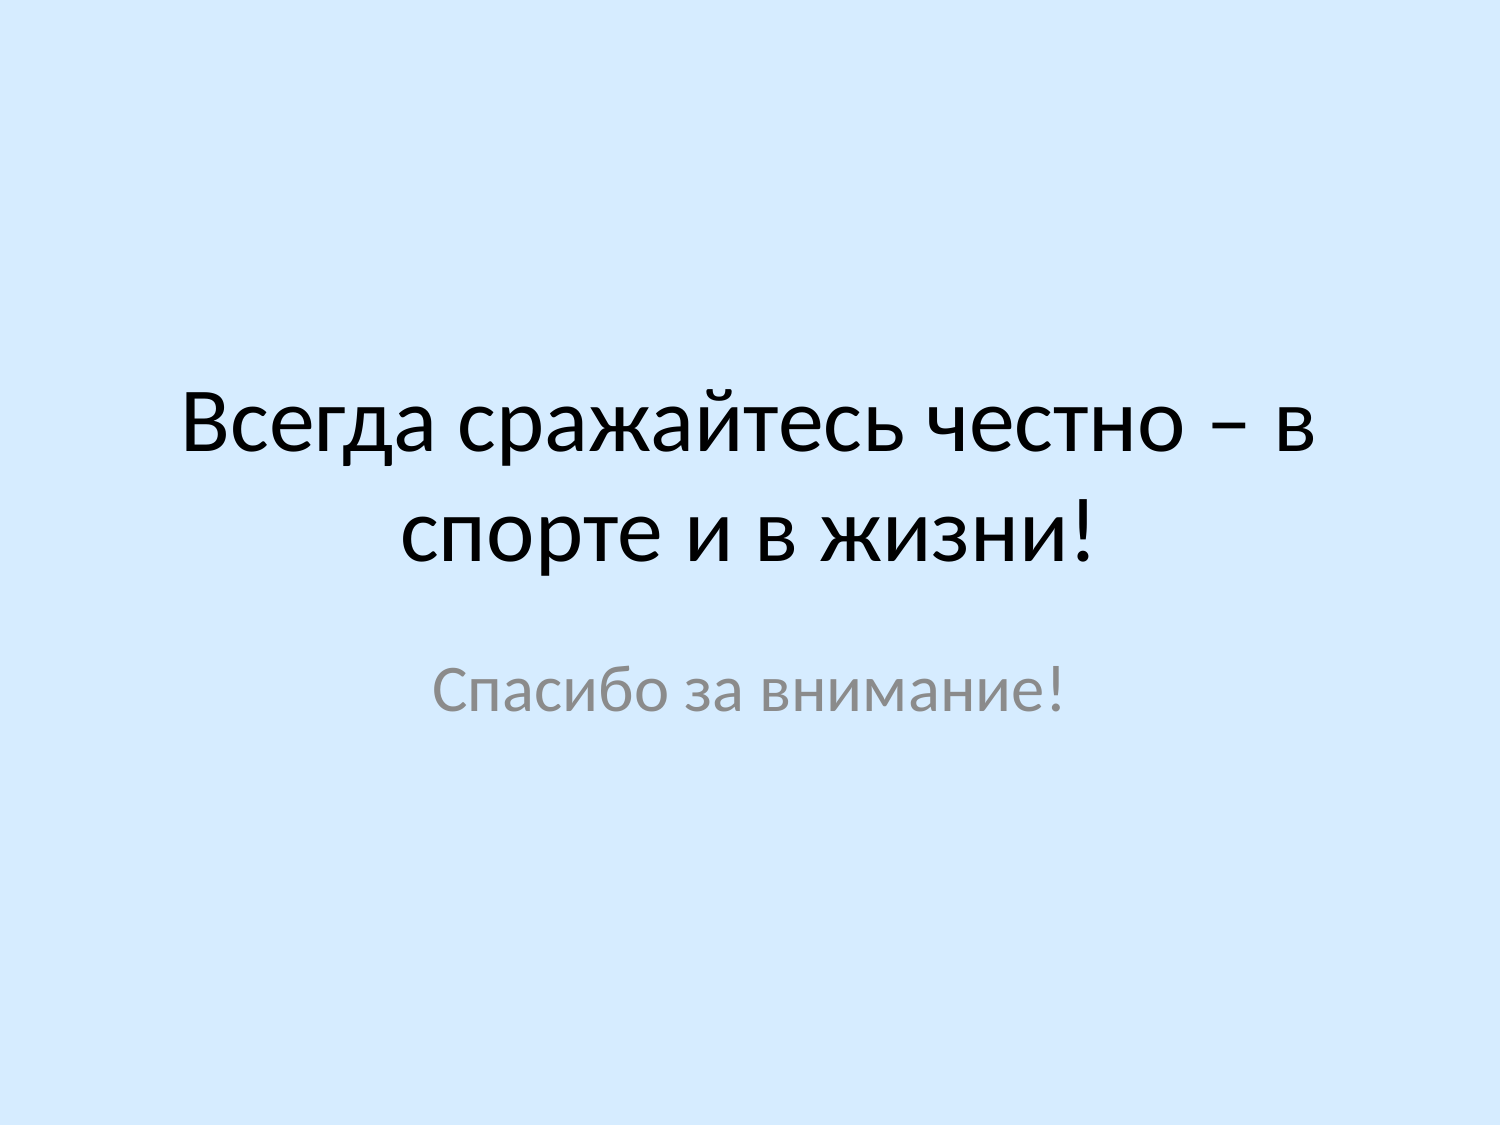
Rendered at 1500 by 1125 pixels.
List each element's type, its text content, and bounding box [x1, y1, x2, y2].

title Всегда сражайтесь честно – в спорте и в жизни! [112, 349, 1388, 591]
subtitle Спасибо за внимание! [225, 637, 1275, 925]
